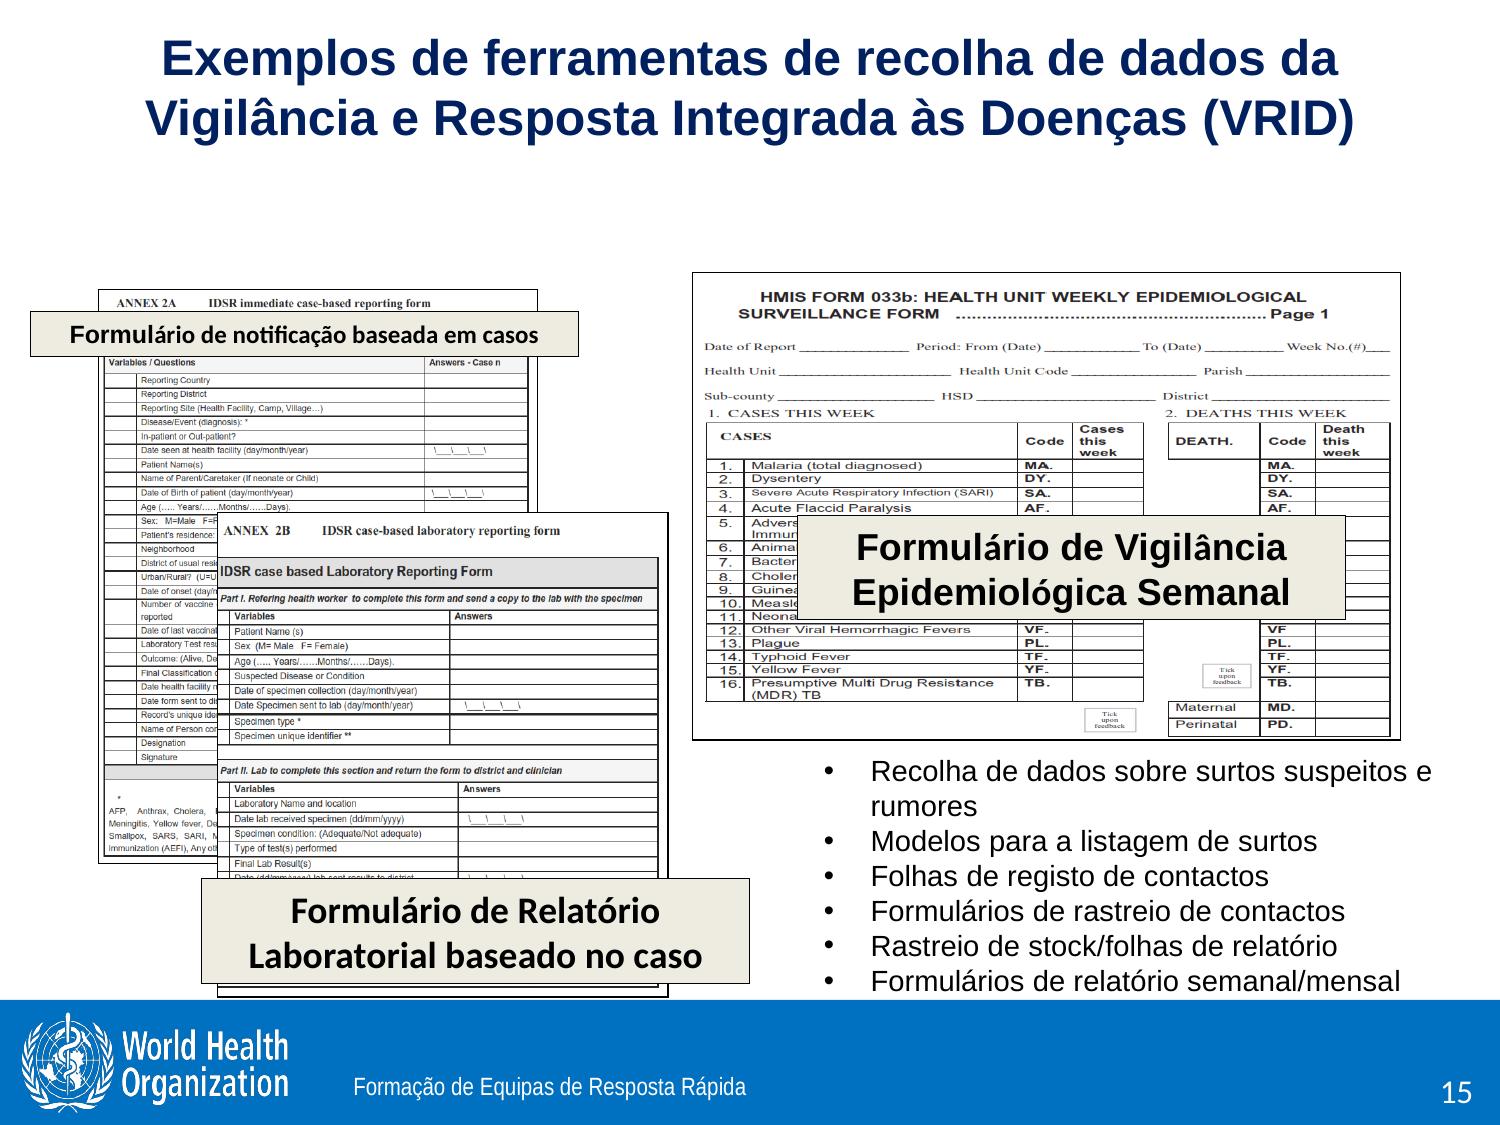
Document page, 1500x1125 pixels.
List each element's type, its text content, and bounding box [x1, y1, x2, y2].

text_box Recolha de dados sobre surtos suspeitos e rumores Modelos para a listagem de surtos Folhas de registo de contactos Formulários de rastreio de contactos Rastreio de stock/folhas de relatório Formulários de relatório semanal/mensal [809, 745, 1500, 1005]
picture [21, 1012, 288, 1113]
text_box Formulário de notificação baseada em casos [30, 311, 92, 357]
title Exemplos de ferramentas de recolha de dados da Vigilância e Resposta Integrada às Doenças (VRID) [75, 0, 1425, 172]
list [97, 288, 538, 864]
picture [218, 512, 668, 997]
text_box Formulário de Relatório Laboratorial baseado no caso [672, 878, 750, 984]
text_box Formulário de Relatório Laboratorial baseado no caso [201, 878, 213, 984]
text_box Formulário de notificação baseada em casos [541, 311, 579, 357]
picture [693, 273, 1400, 740]
